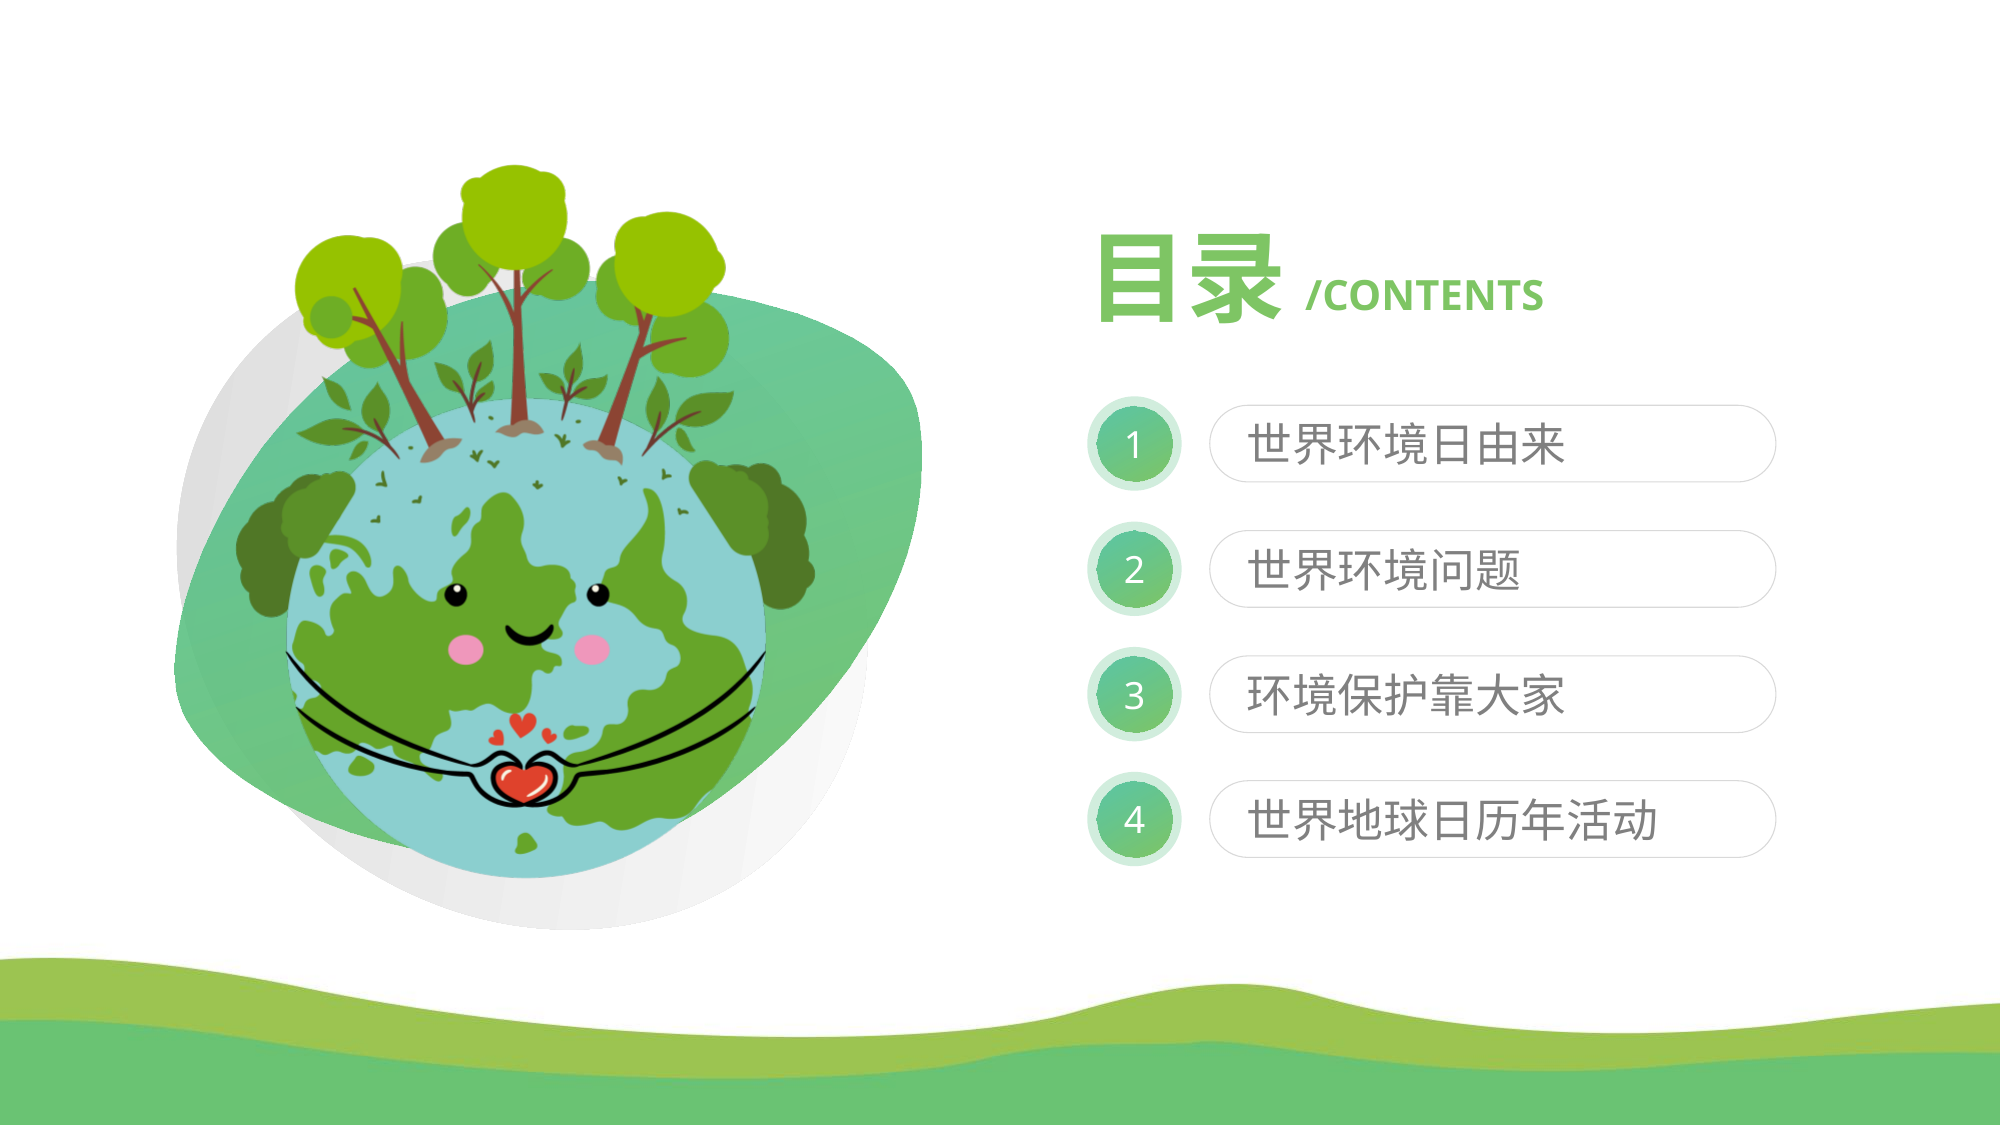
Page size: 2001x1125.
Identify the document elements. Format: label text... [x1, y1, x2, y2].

text_box 1 [1095, 404, 1174, 483]
text_box [1086, 770, 1183, 868]
text_box [1086, 395, 1183, 492]
text_box [1086, 520, 1183, 618]
text_box [1208, 404, 1777, 483]
text_box [1208, 779, 1777, 859]
text_box 4 [1095, 779, 1174, 859]
text_box 3 [1095, 654, 1174, 734]
text_box 目录 [1072, 221, 1381, 344]
text_box [1208, 654, 1777, 734]
picture [0, 0, 2000, 1125]
text_box [1208, 529, 1777, 609]
text_box /CONTENTS [1290, 266, 1599, 327]
text_box 2 [1095, 529, 1174, 609]
text_box [1086, 645, 1183, 743]
